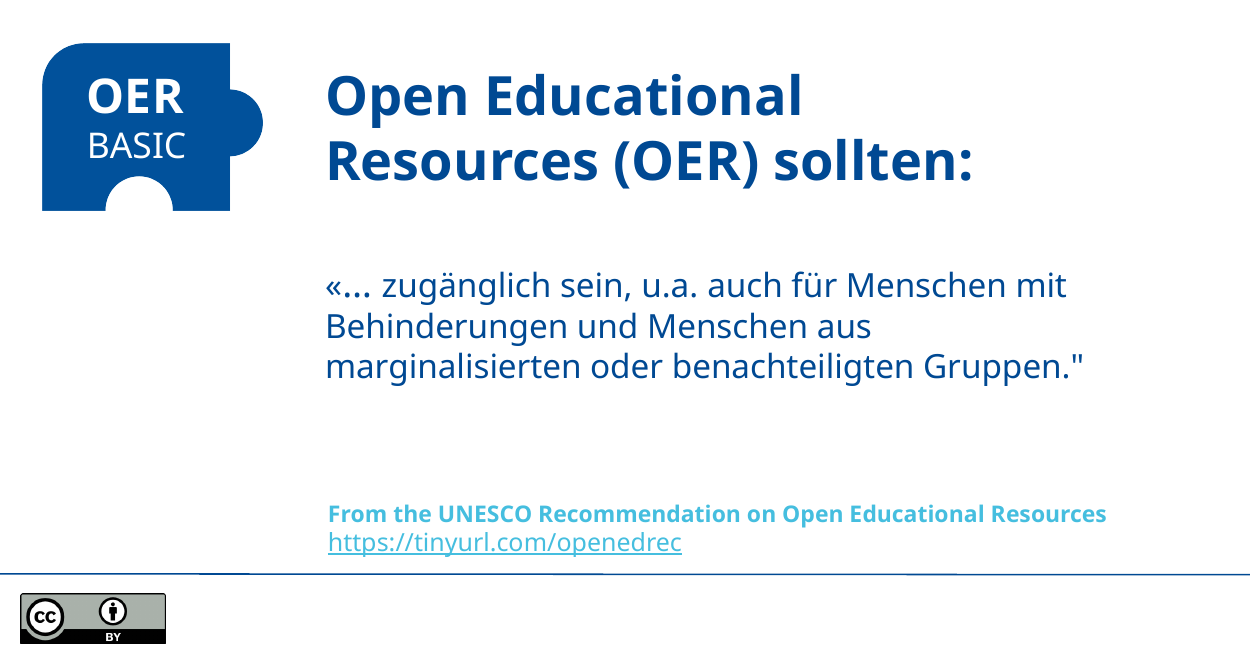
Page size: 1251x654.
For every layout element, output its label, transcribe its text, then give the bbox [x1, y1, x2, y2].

text_box [0, 582, 1250, 654]
picture [20, 592, 166, 645]
text_box OER BASIC [266, 50, 410, 181]
text_box Open Educational Resources (OER) sollten: [312, 49, 1100, 204]
text_box From the UNESCO Recommendation on Open Educational Resources https://tinyurl.com/openedrec [312, 484, 1250, 572]
text_box «… zugänglich sein, u.a. auch für Menschen mit Behinderungen und Menschen aus marginalisierten oder benachteiligten Gruppen." [312, 247, 1129, 430]
picture [41, 43, 263, 212]
